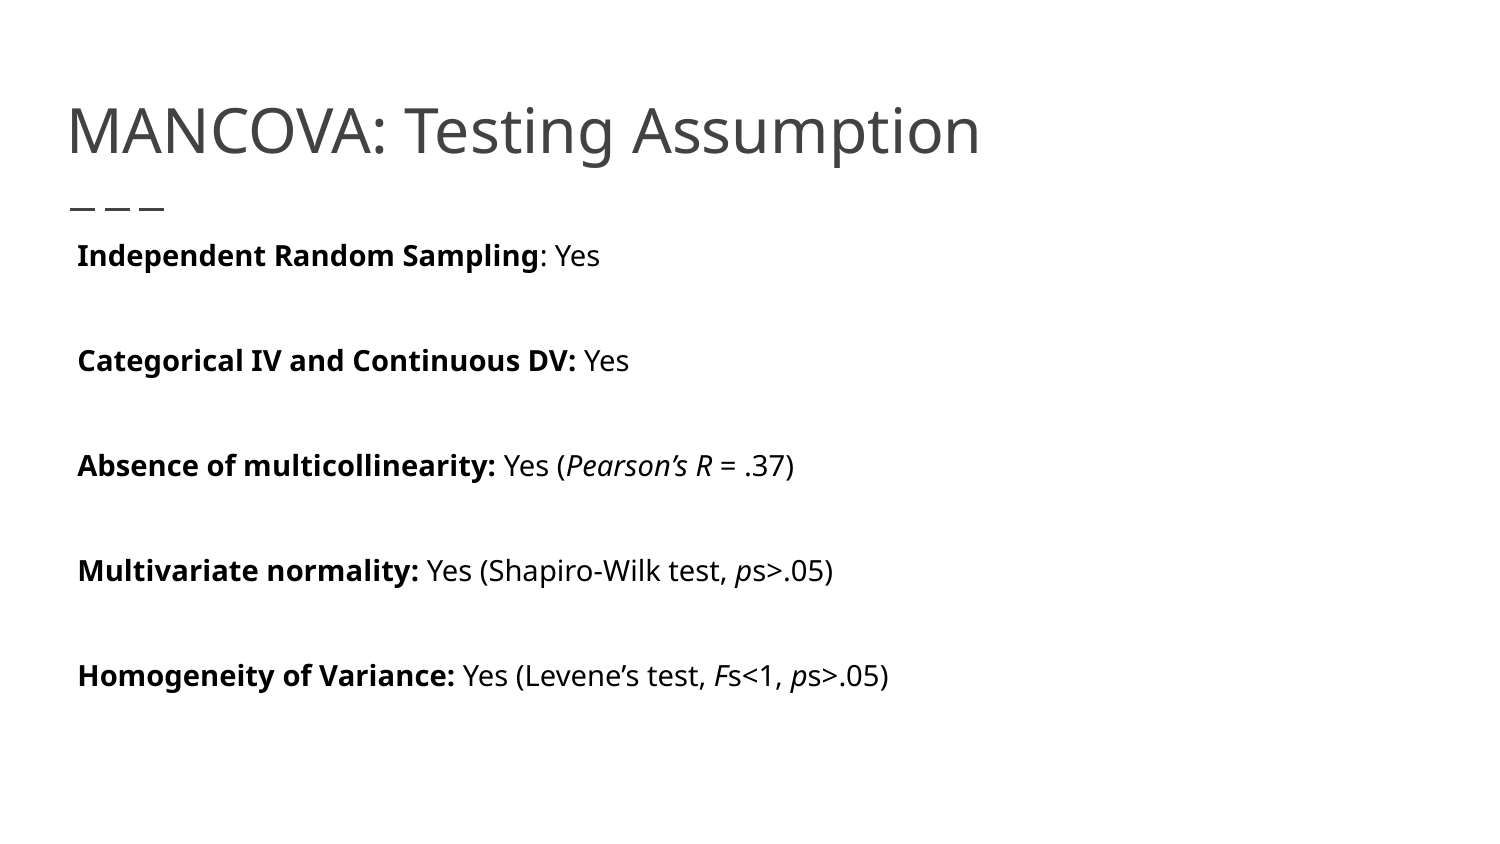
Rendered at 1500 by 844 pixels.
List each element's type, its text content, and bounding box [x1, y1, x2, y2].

text_box Independent Random Sampling: Yes Categorical IV and Continuous DV: Yes Absence of multicollinearity: Yes (Pearson’s R = .37) Multivariate normality: Yes (Shapiro-Wilk test, ps>.05) Homogeneity of Variance: Yes (Levene’s test, Fs<1, ps>.05) [62, 222, 1438, 707]
title MANCOVA: Testing Assumption [51, 61, 1449, 182]
